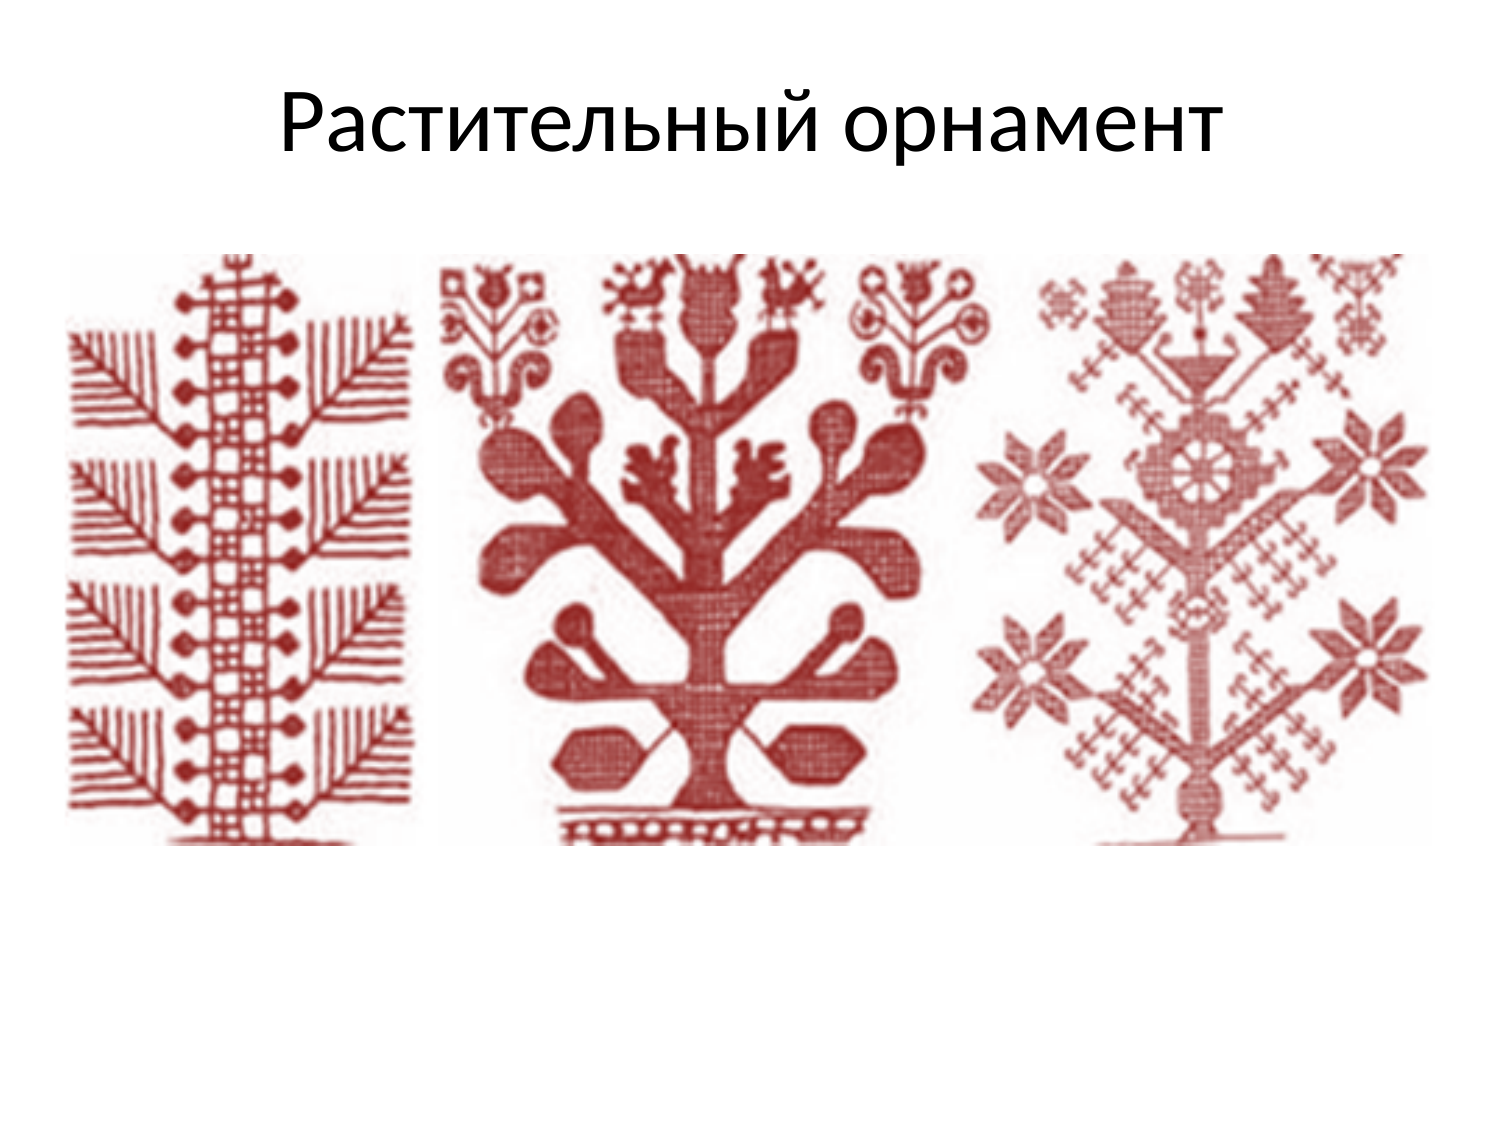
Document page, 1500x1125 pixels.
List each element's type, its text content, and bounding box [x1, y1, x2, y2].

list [64, 254, 1438, 847]
title Растительный орнамент [76, 20, 1427, 209]
